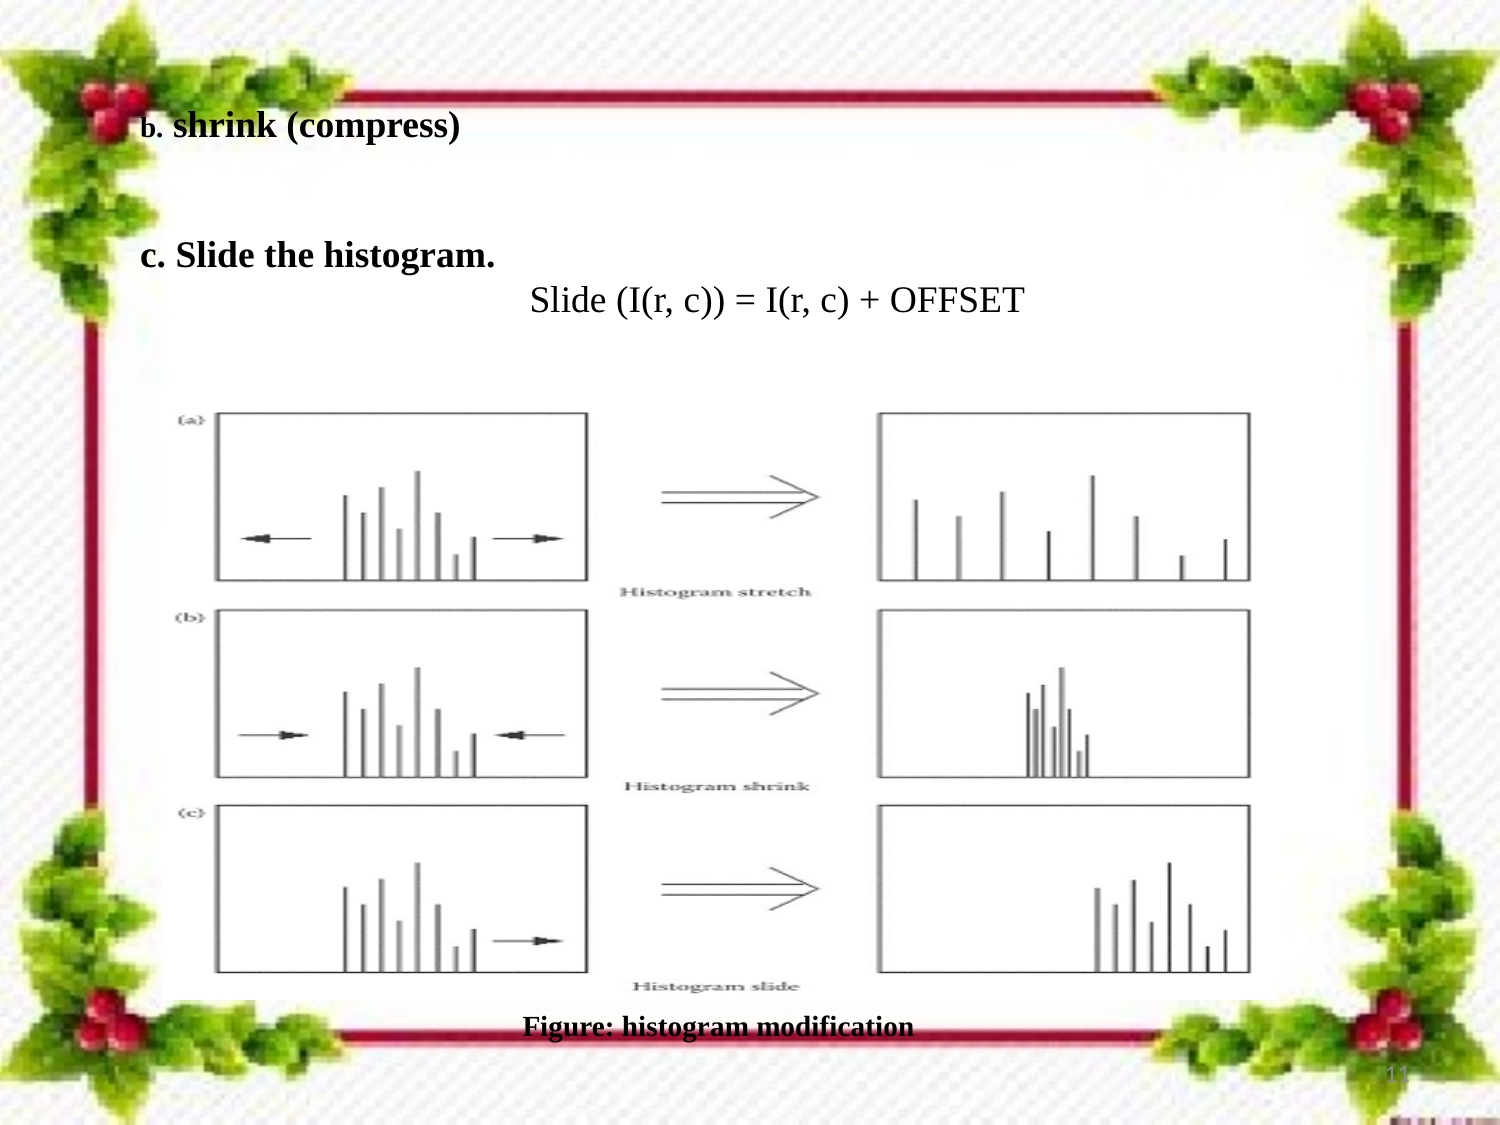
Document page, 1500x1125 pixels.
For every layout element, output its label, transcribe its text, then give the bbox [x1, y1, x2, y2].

picture [0, 0, 1500, 1125]
slide_number 11 [1074, 1042, 1425, 1103]
text_box Figure: histogram modification [462, 1009, 975, 1050]
